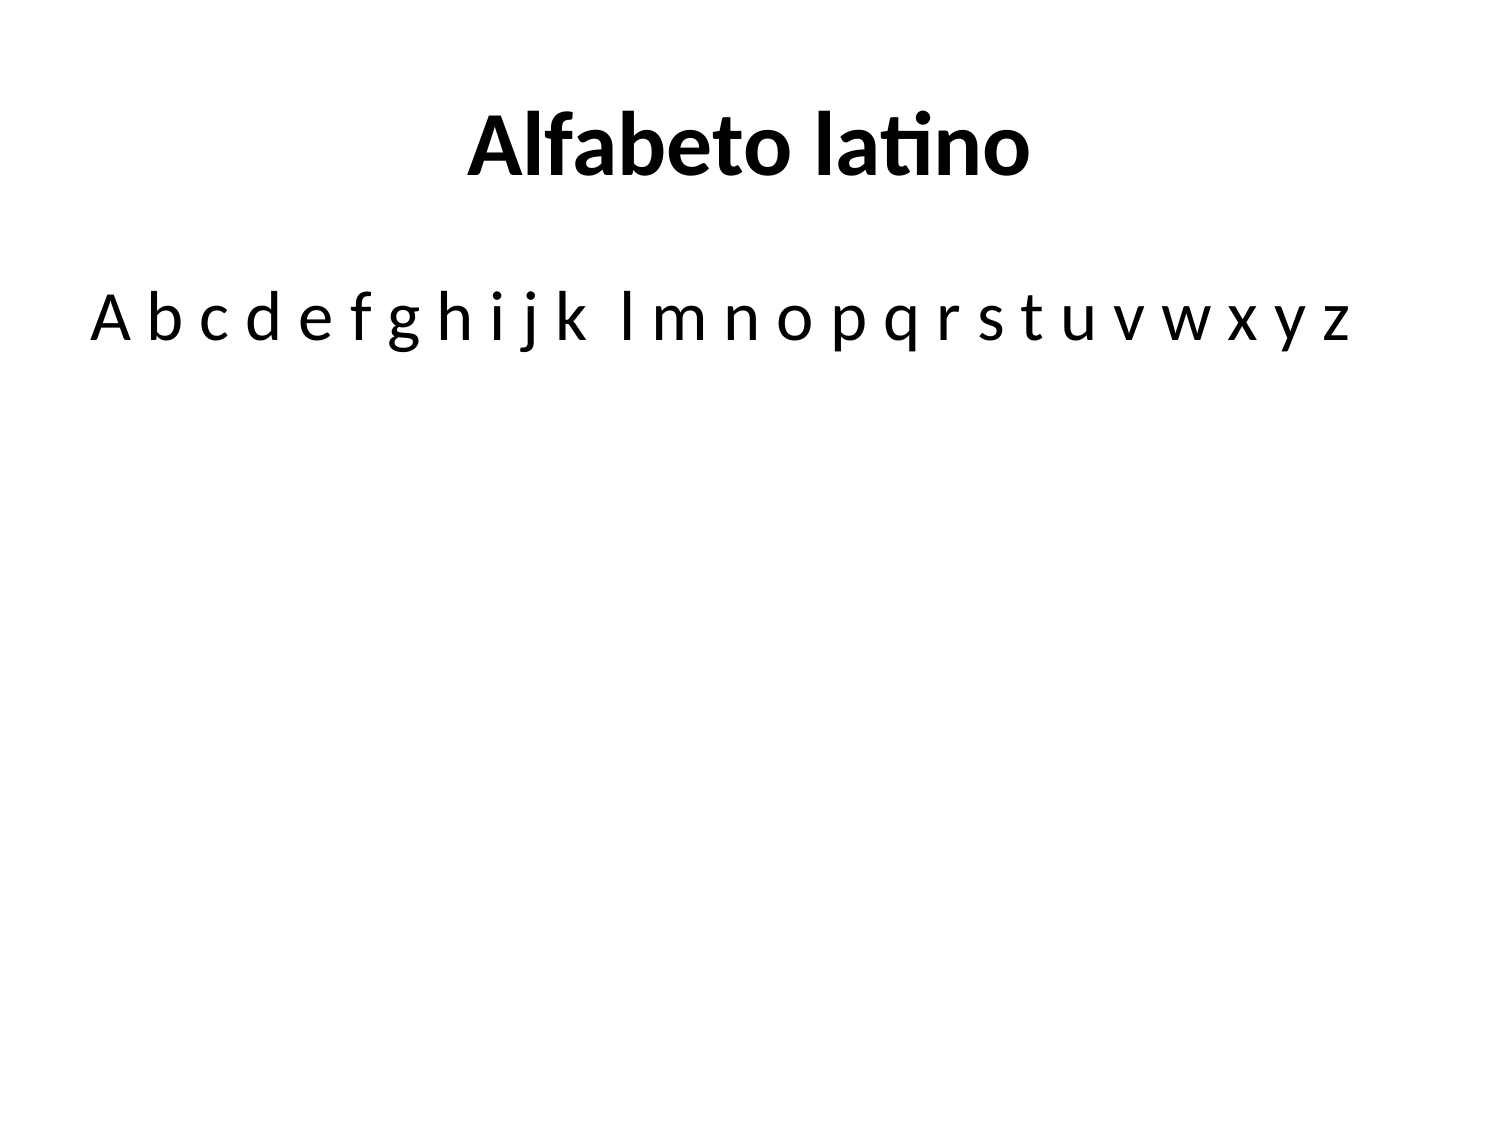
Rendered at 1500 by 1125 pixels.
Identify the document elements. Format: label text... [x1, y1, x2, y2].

title Alfabeto latino [75, 45, 1425, 233]
list A b c d e f g h i j k l m n o p q r s t u v w x y z [75, 262, 1425, 1005]
